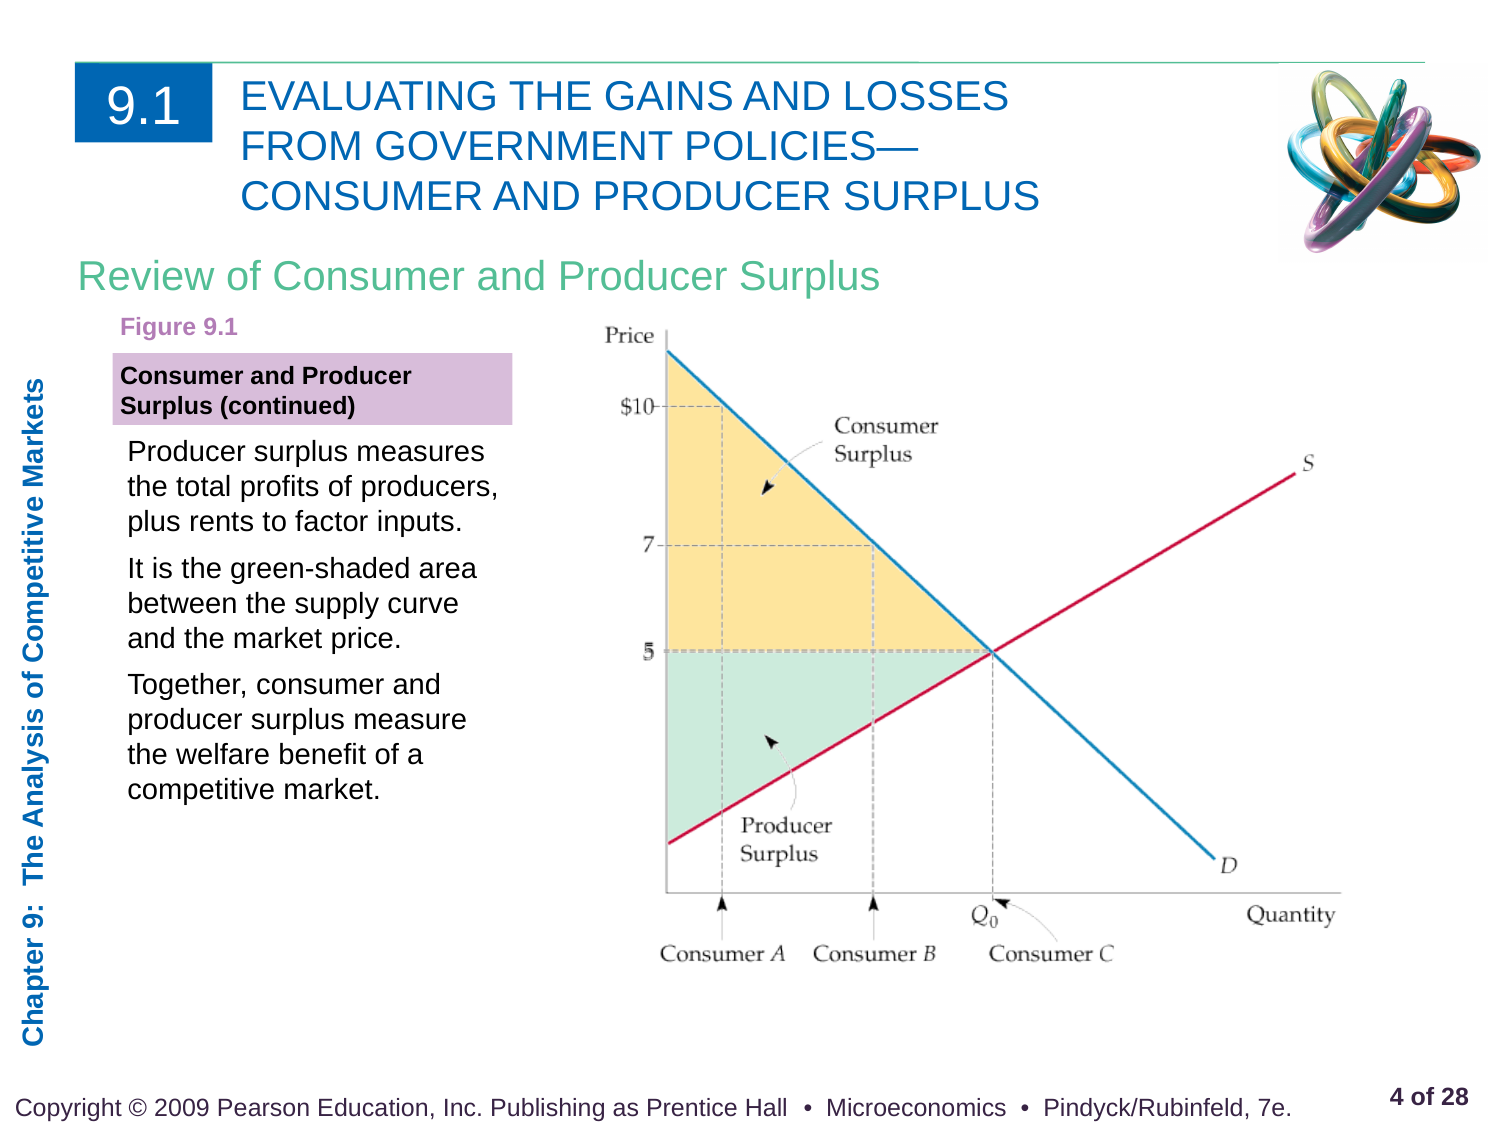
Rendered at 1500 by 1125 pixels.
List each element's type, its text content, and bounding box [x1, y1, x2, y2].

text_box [74, 62, 1279, 143]
picture [574, 310, 1374, 977]
text_box Consumer and Producer Surplus (continued) [112, 353, 513, 425]
text_box Figure 9.1 [112, 299, 288, 350]
title EVALUATING THE GAINS AND LOSSES FROM GOVERNMENT POLICIES— CONSUMER AND PRODUCER SURPLUS [225, 152, 1273, 225]
picture [1278, 63, 1488, 263]
list Review of Consumer and Producer Surplus [62, 241, 938, 325]
text_box Producer surplus measures the total profits of producers, plus rents to factor inputs. It is the green-shaded area between the supply curve and the market price. Together, consumer and producer surplus measure the welfare benefit of a competitive market. [112, 425, 525, 1063]
